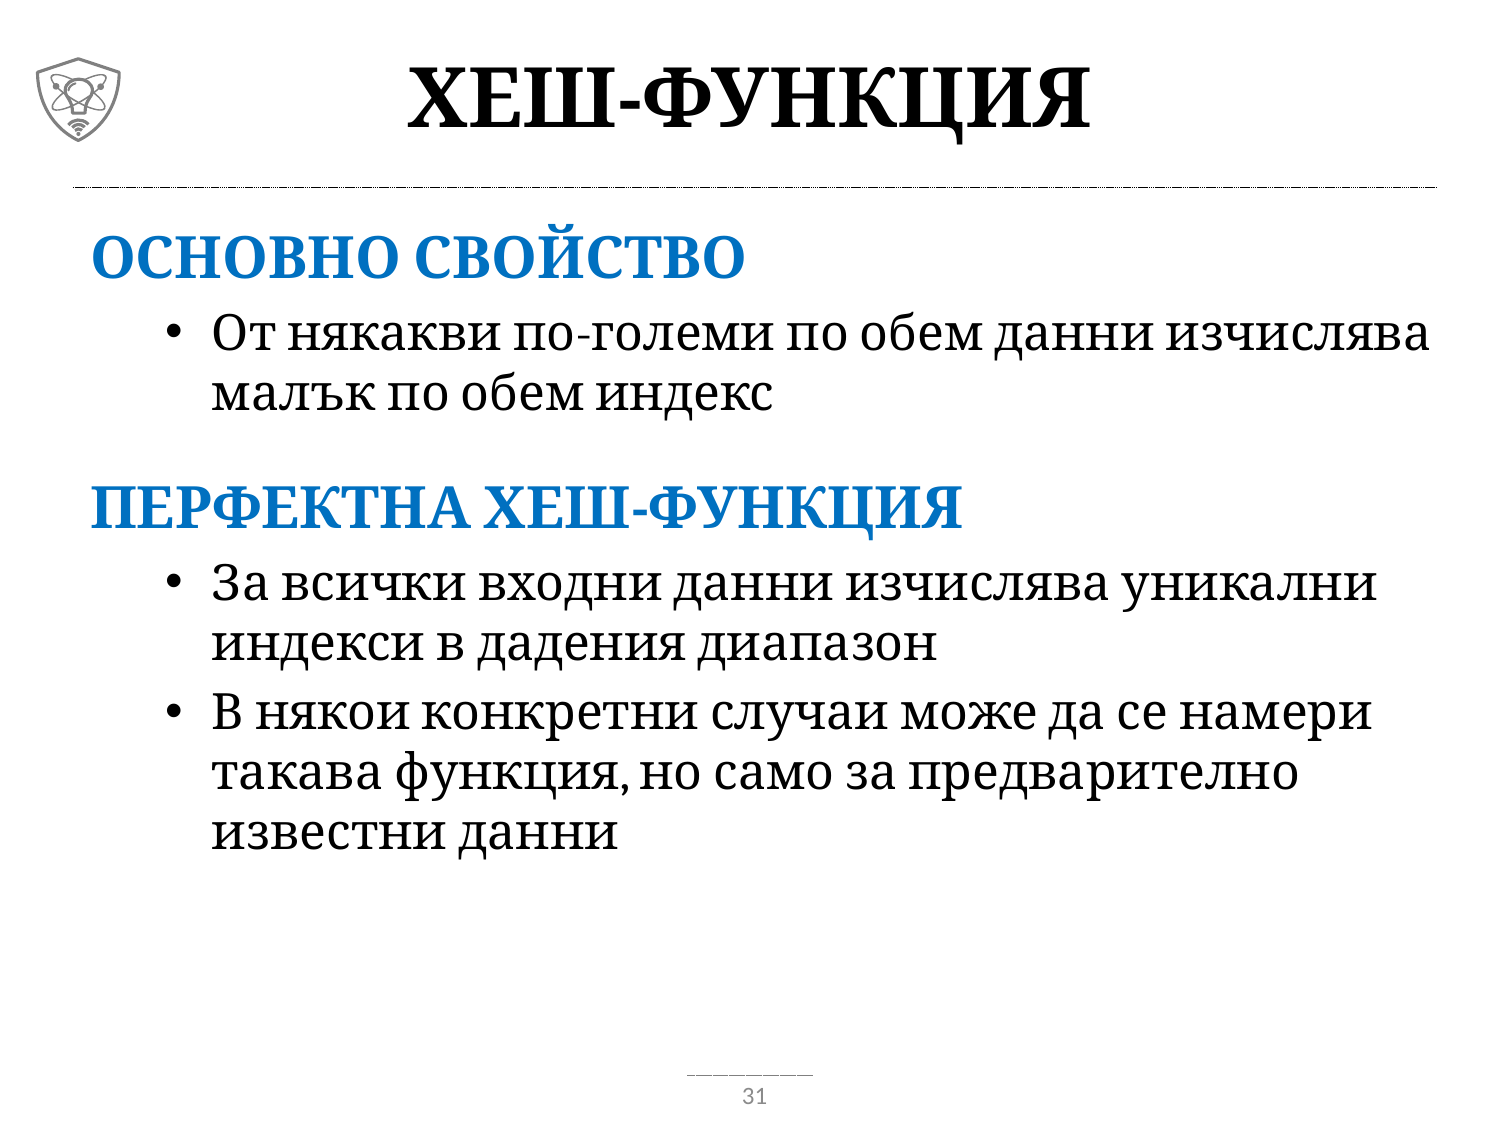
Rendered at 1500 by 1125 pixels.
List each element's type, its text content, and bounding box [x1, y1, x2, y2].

title Хеш-функция [0, 0, 1500, 188]
list Основно свойство От някакви по-големи по обем данни изчислява малък по обем индекс Перфектна хеш-функция За всички входни данни изчислява уникални индекси в дадения диапазон В някои конкретни случаи може да се намери такава функция, но само за предварително известни данни [75, 212, 1450, 1063]
slide_number 31 [579, 1065, 930, 1125]
